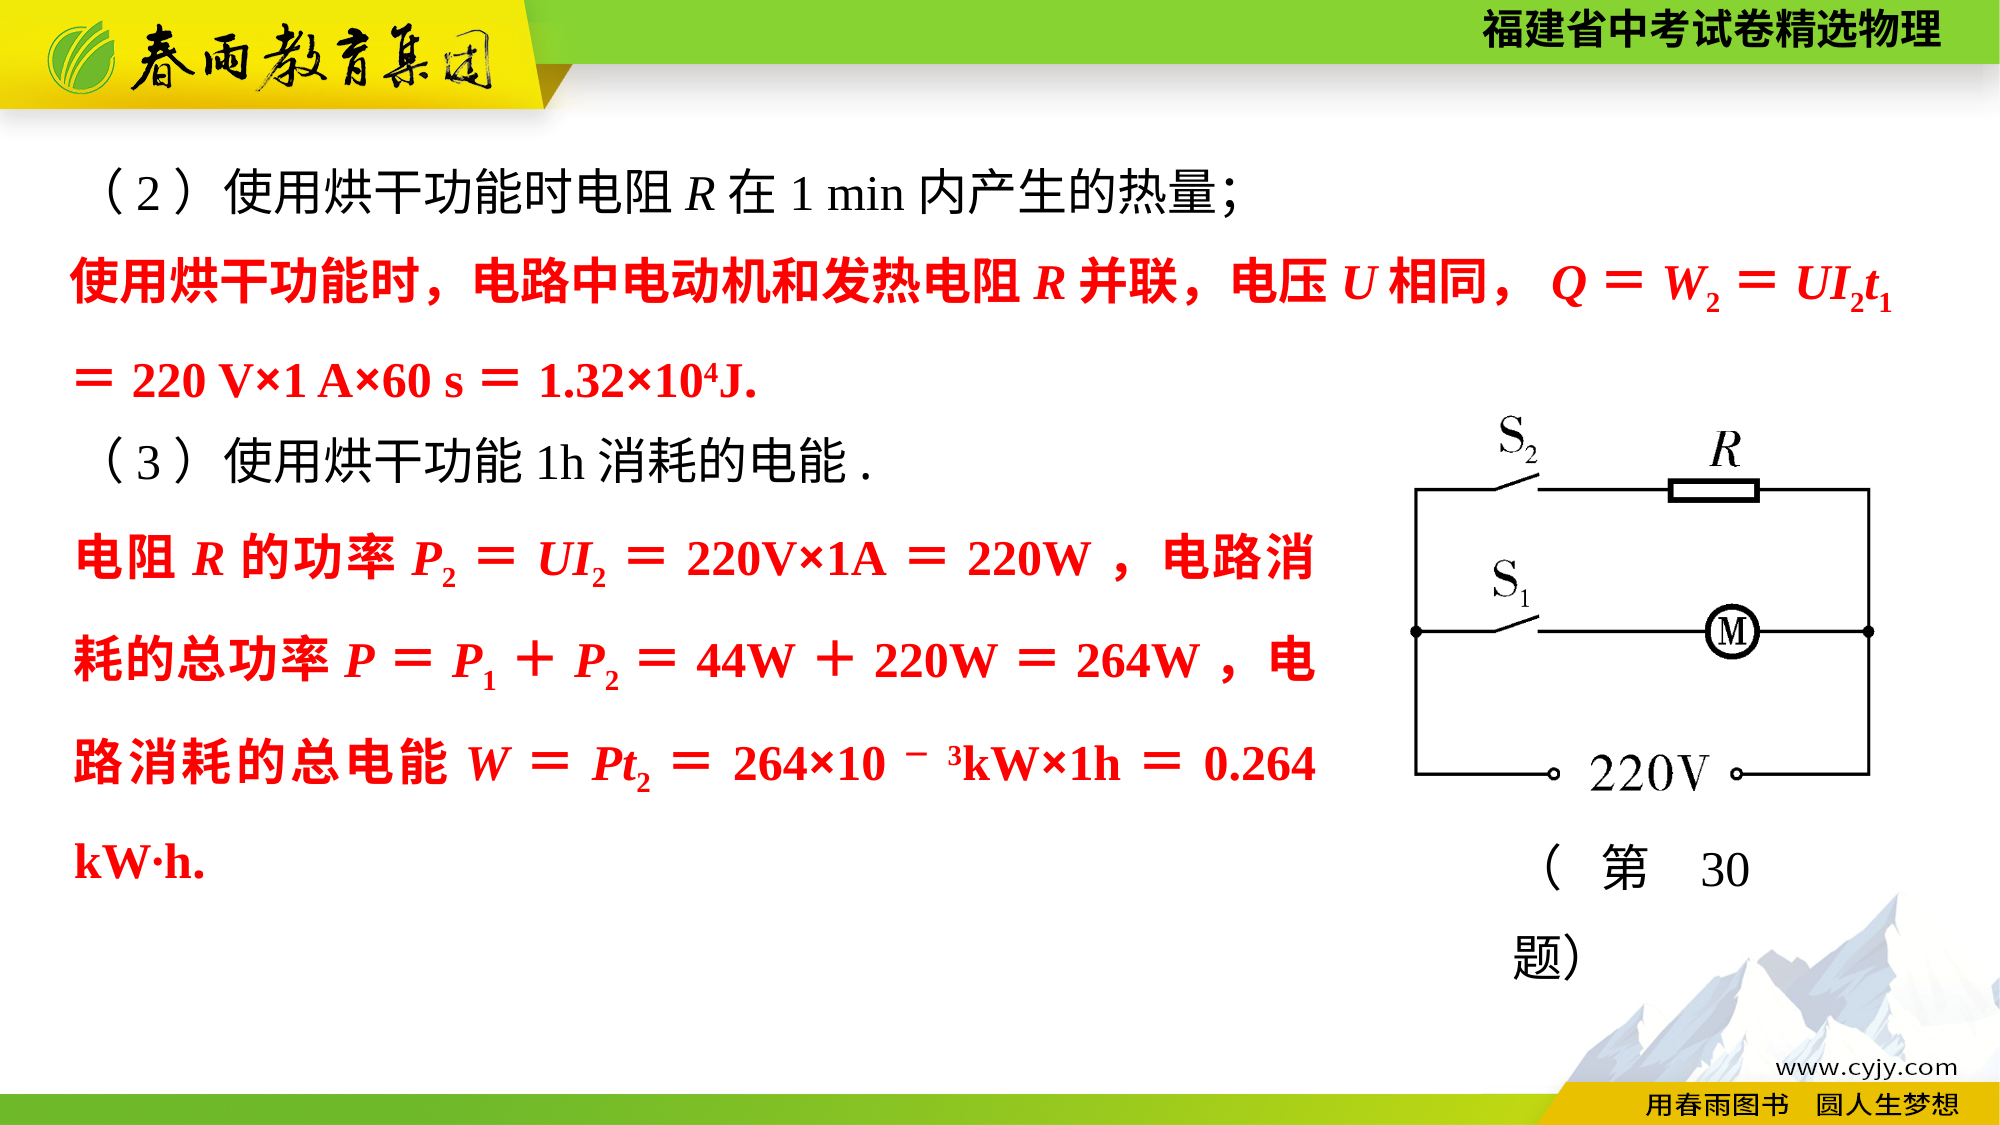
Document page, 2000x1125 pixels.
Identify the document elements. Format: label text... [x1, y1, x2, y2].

text_box （第30题） [1497, 805, 1778, 904]
text_box 电阻R的功率P2＝UI2＝220V×1A＝220W，电路消耗的总功率P＝P1＋P2＝44W＋220W＝264W，电路消耗的总电能W＝Pt2＝264×10－3kW×1h＝0.264 kW∙h. [59, 483, 1331, 896]
text_box 使用烘干功能时，电路中电动机和发热电阻R并联，电压U相同，Q＝W2＝UI2t1＝220 V×1 A×60 s＝1.32×104J. [54, 208, 1920, 416]
list （2）使用烘干功能时电阻R在1 min内产生的热量； （3）使用烘干功能1h消耗的电能. [59, 122, 1944, 502]
picture [0, 0, 2000, 1125]
